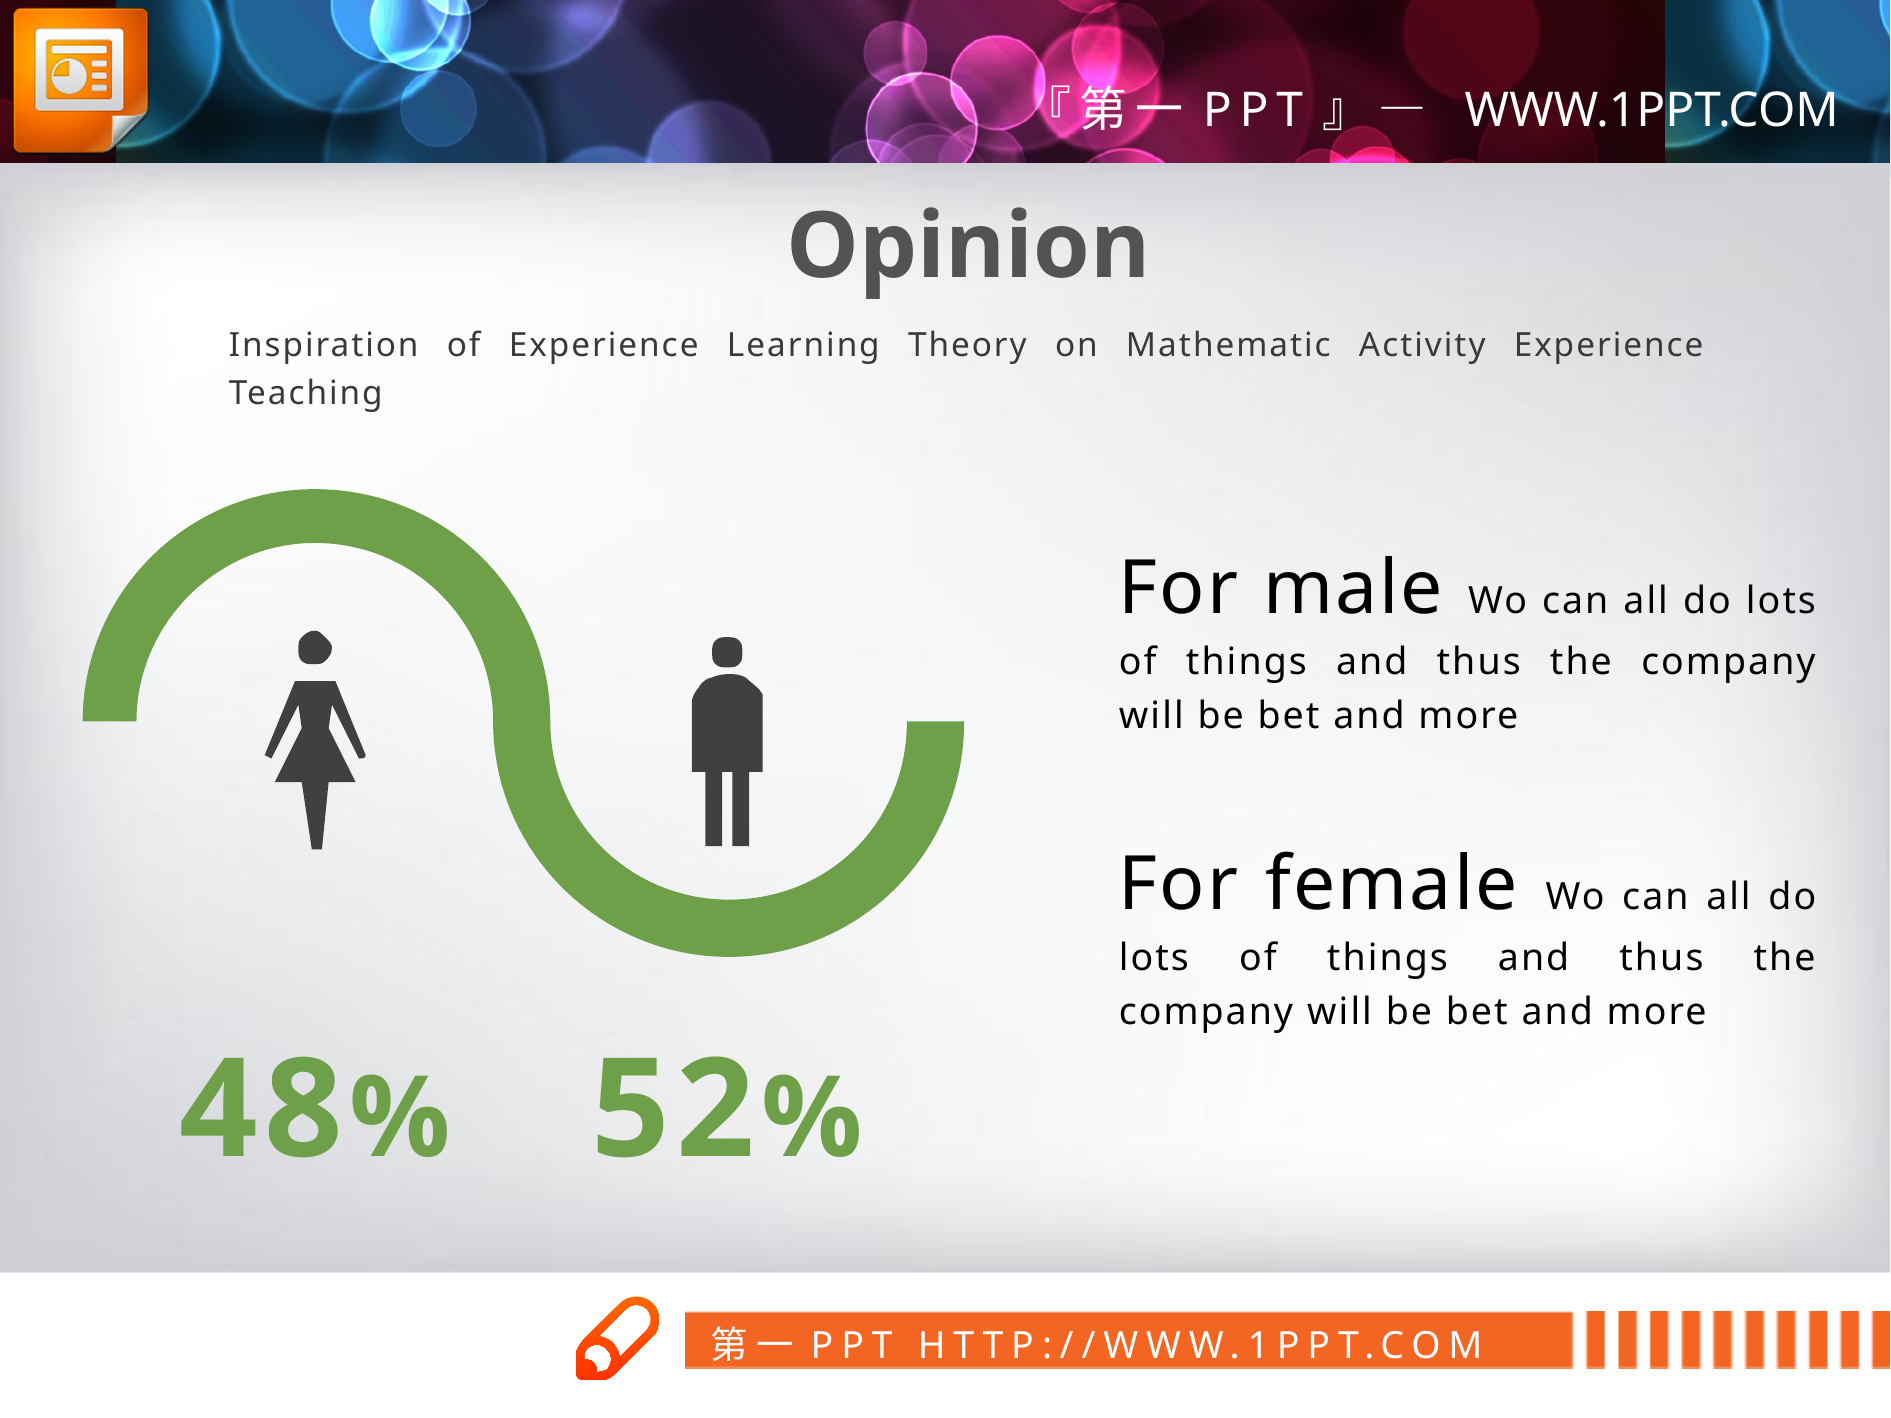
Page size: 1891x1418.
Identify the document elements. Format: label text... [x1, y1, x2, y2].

picture [685, 1311, 1891, 1369]
text_box Opinion [771, 178, 1166, 303]
text_box For male Wo can all do lots of things and thus the company will be bet and more [1104, 512, 1834, 744]
text_box Inspiration of Experience Learning Theory on Mathematic Activity Experience Teaching [213, 307, 1724, 419]
picture [0, 0, 1891, 1275]
text_box For female Wo can all do lots of things and thus the company will be bet and more [1104, 808, 1834, 1040]
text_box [82, 488, 965, 1194]
